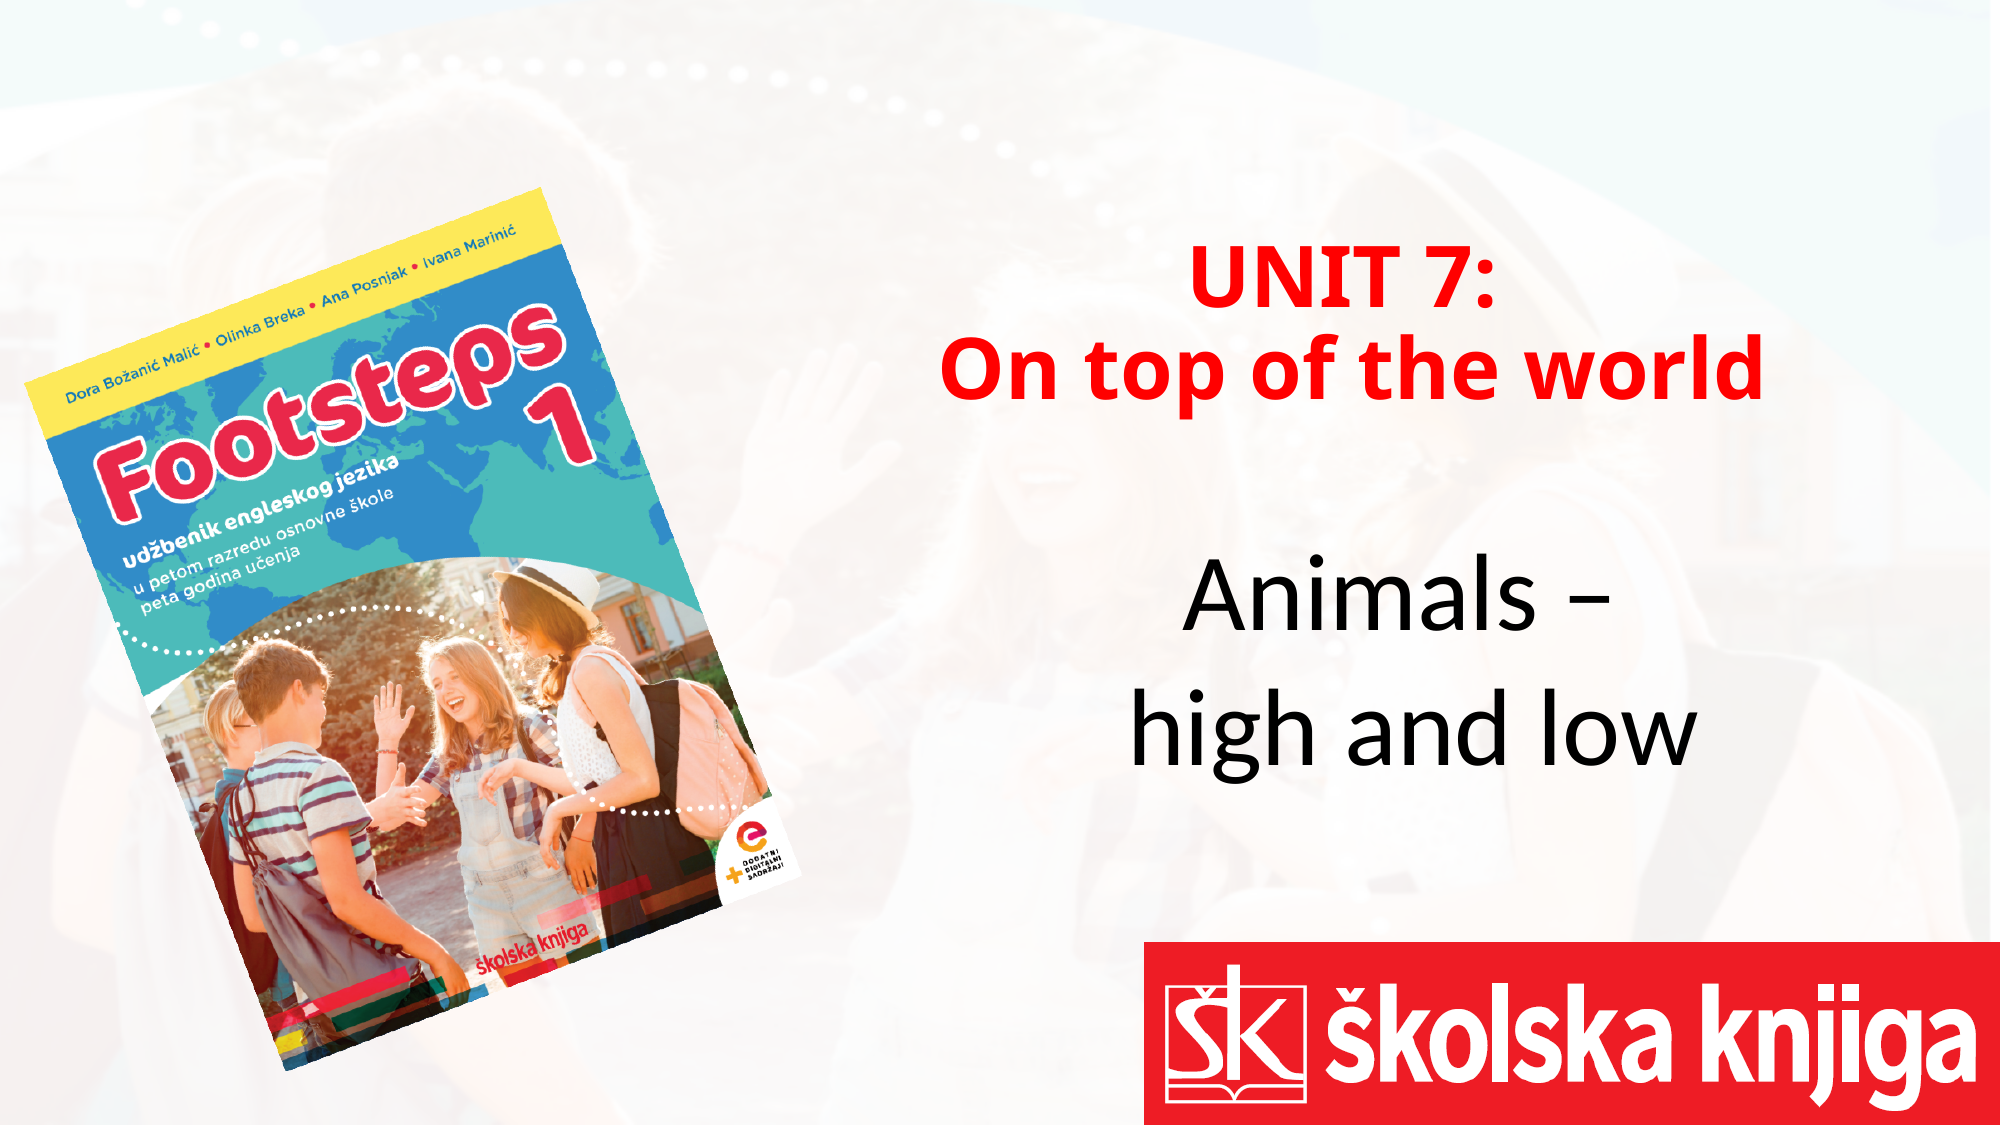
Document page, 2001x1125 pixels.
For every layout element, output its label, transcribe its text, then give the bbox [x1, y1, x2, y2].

picture [24, 188, 801, 1071]
picture [1144, 942, 2000, 1125]
subtitle Animals – high and low [689, 527, 2000, 800]
title UNIT 7: On top of the world [730, 226, 1976, 426]
